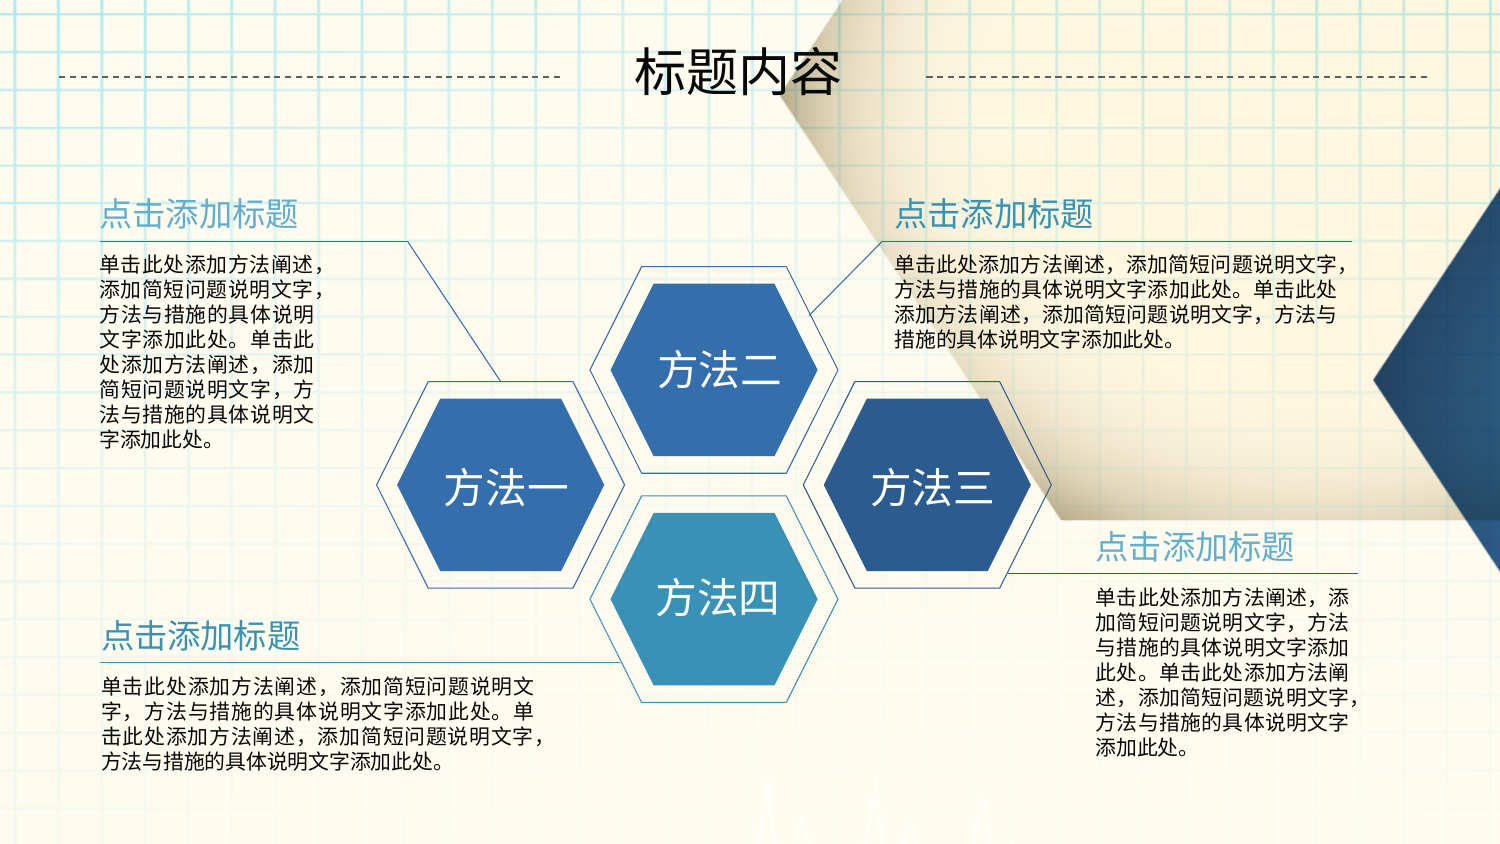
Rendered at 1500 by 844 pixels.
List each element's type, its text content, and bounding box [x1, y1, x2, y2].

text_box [803, 381, 1052, 589]
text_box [589, 495, 839, 703]
text_box 标题内容 [608, 32, 868, 110]
text_box 单击此处添加方法阐述，添加简短问题说明文字，方法与措施的具体说明文字添加此处。单击此处添加方法阐述，添加简短问题说明文字，方法与措施的具体说明文字添加此处。 [879, 323, 1353, 359]
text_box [376, 381, 625, 589]
text_box 点击添加标题 [879, 185, 1160, 239]
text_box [100, 240, 501, 382]
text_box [808, 240, 1353, 316]
picture [0, 0, 1500, 844]
text_box 单击此处添加方法阐述，添加简短问题说明文字，方法与措施的具体说明文字添加此处。单击此处添加方法阐述，添加简短问题说明文字，方法与措施的具体说明文字添加此处。 [84, 244, 330, 459]
text_box 点击添加标题 [1080, 518, 1361, 574]
text_box 点击添加标题 [84, 185, 365, 241]
text_box 单击此处添加方法阐述，添加简短问题说明文字，方法与措施的具体说明文字添加此处。单击此处添加方法阐述，添加简短问题说明文字，方法与措施的具体说明文字添加此处。 [86, 666, 550, 781]
text_box 点击添加标题 [86, 607, 367, 663]
text_box 单击此处添加方法阐述，添加简短问题说明文字，方法与措施的具体说明文字添加此处。单击此处添加方法阐述，添加简短问题说明文字，方法与措施的具体说明文字添加此处。 [1080, 577, 1365, 767]
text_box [589, 266, 839, 474]
